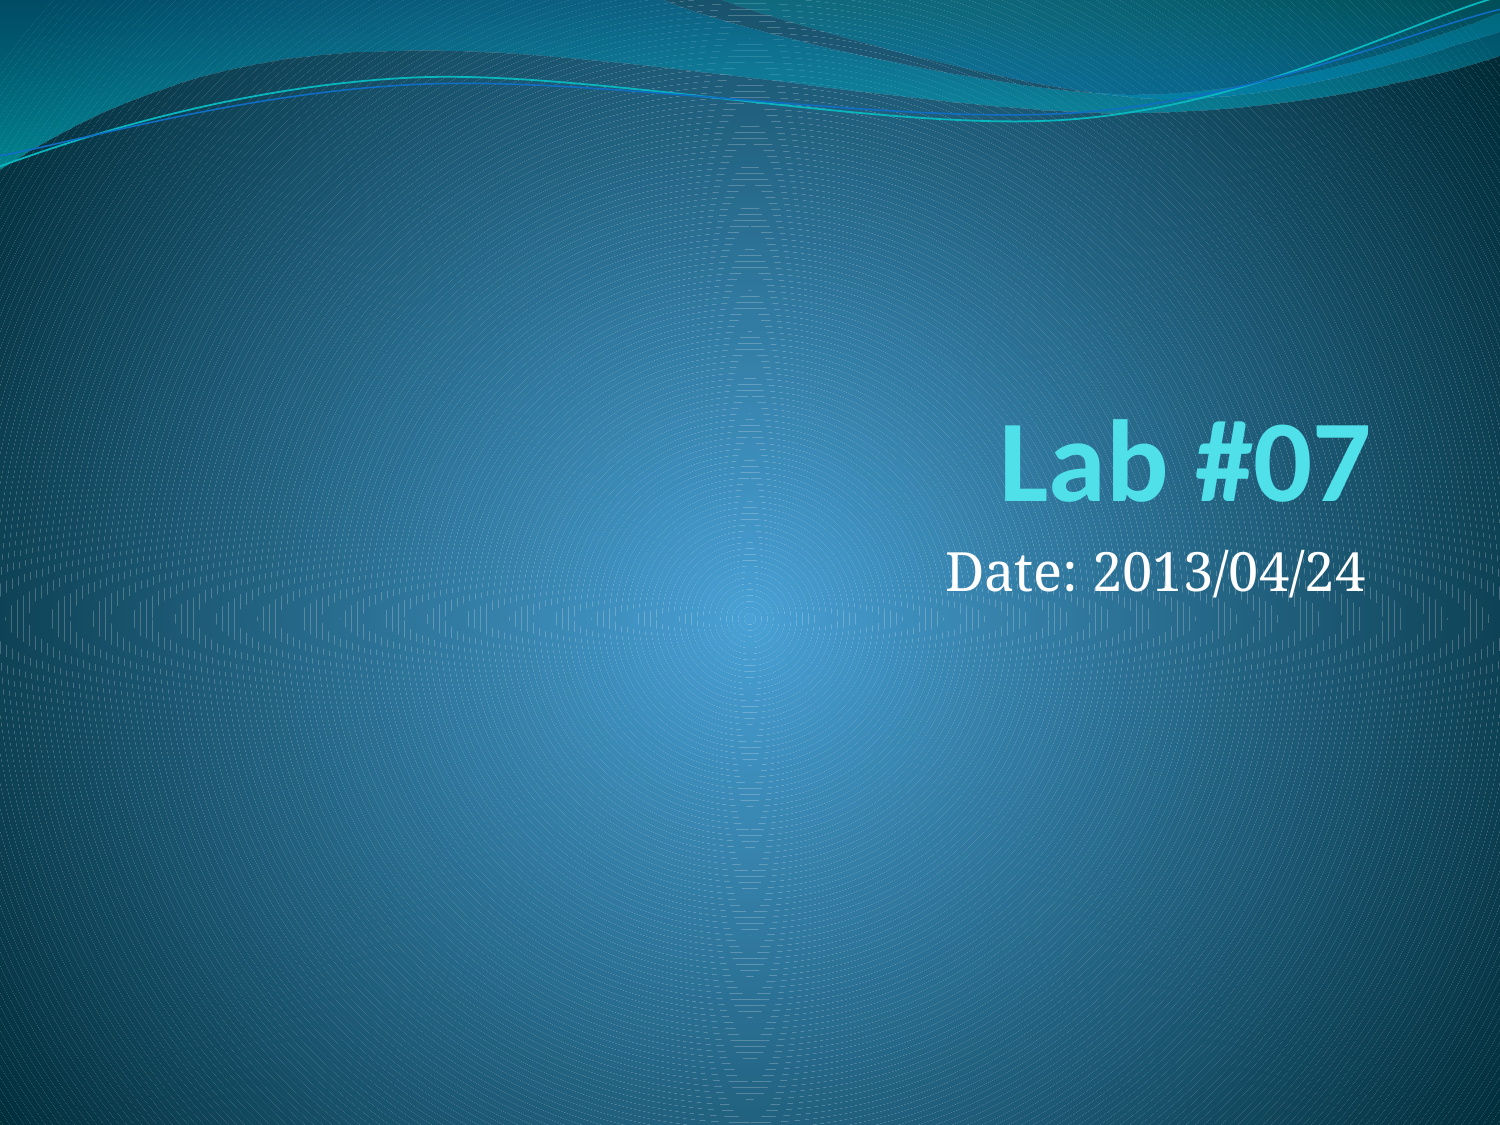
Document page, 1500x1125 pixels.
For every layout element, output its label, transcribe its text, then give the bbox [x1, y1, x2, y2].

subtitle Date: 2013/04/24 [87, 529, 1376, 818]
title Lab #07 [87, 224, 1376, 525]
